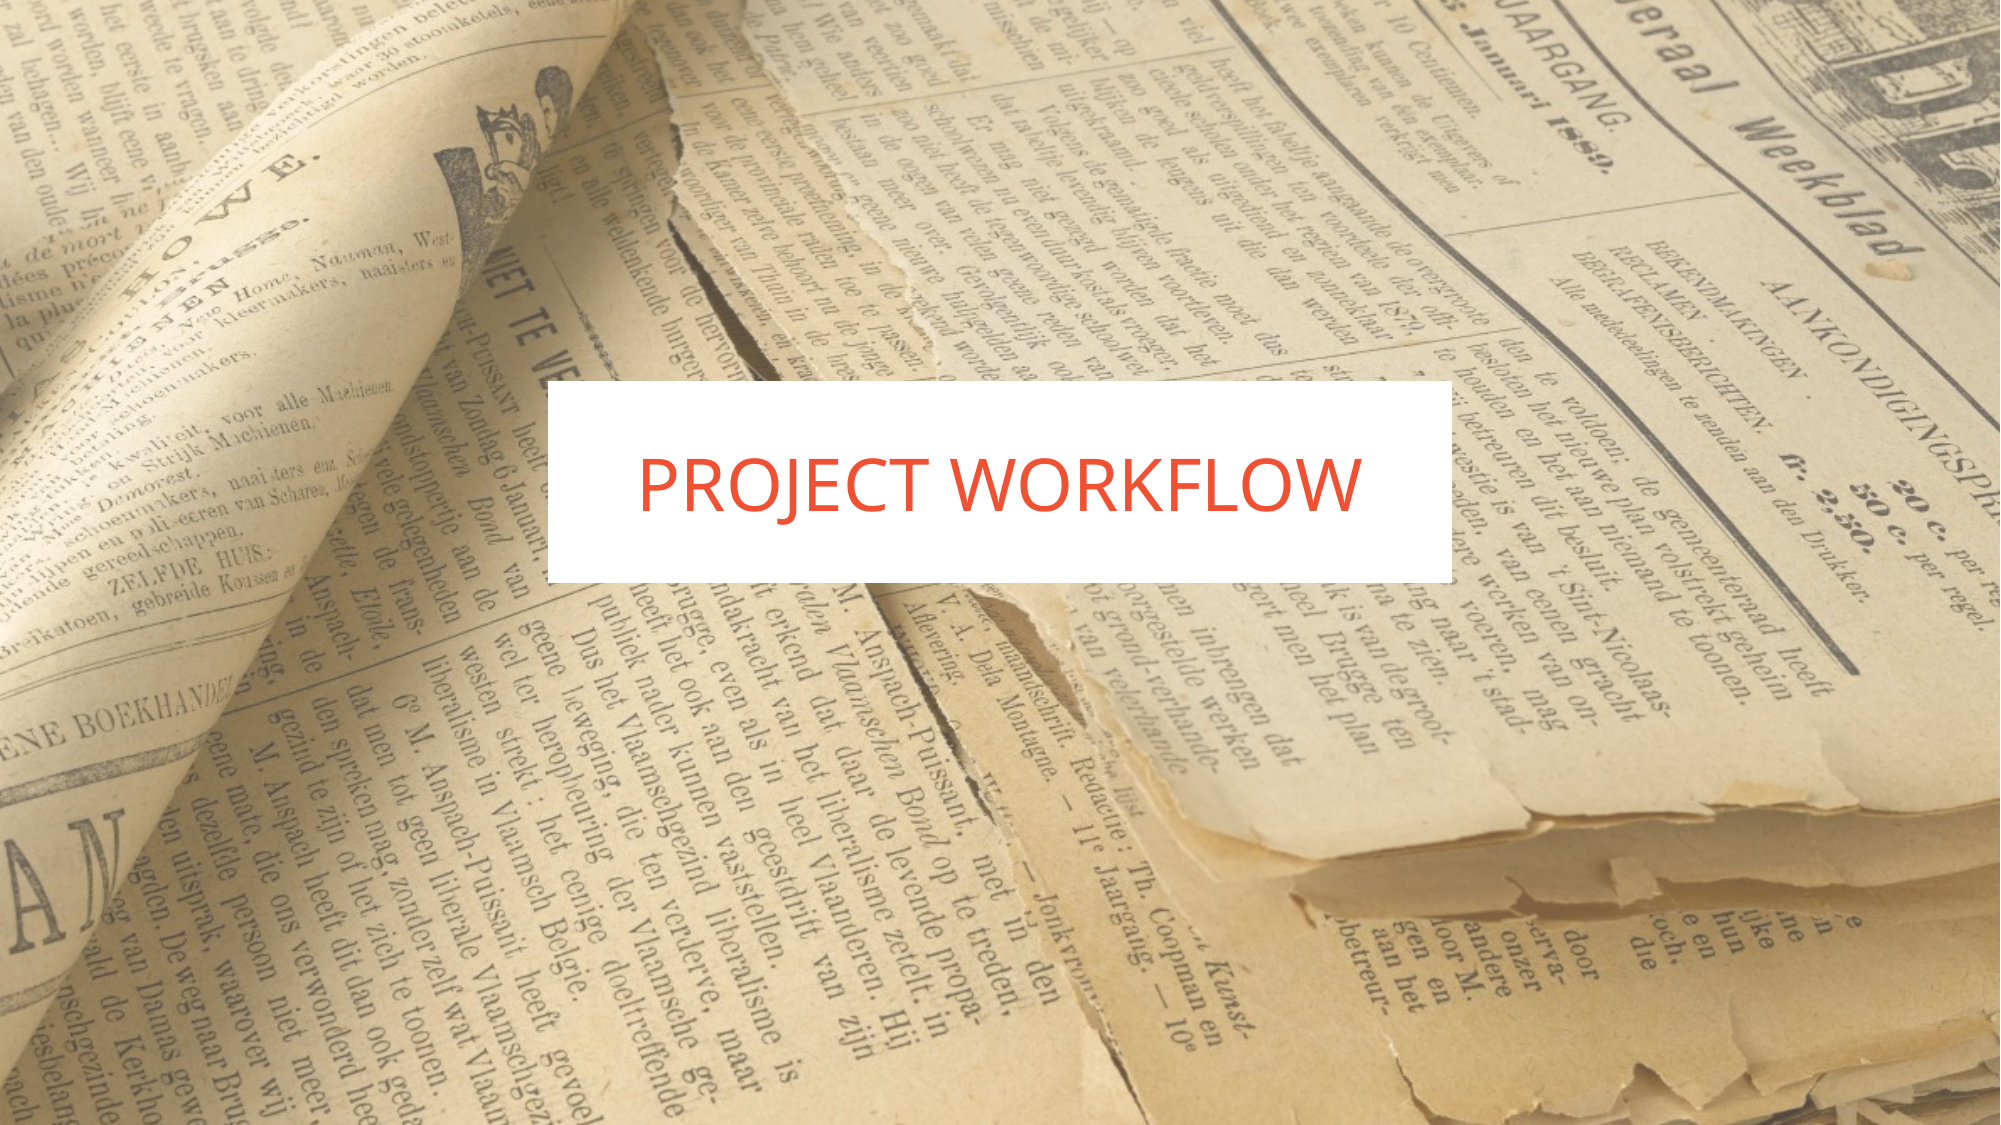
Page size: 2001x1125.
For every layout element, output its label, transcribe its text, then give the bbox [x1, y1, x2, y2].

list Calamari software in relation to the original OCR [0, 0, 2000, 1125]
text_box PROJECT WORKFLOW [548, 381, 1452, 583]
